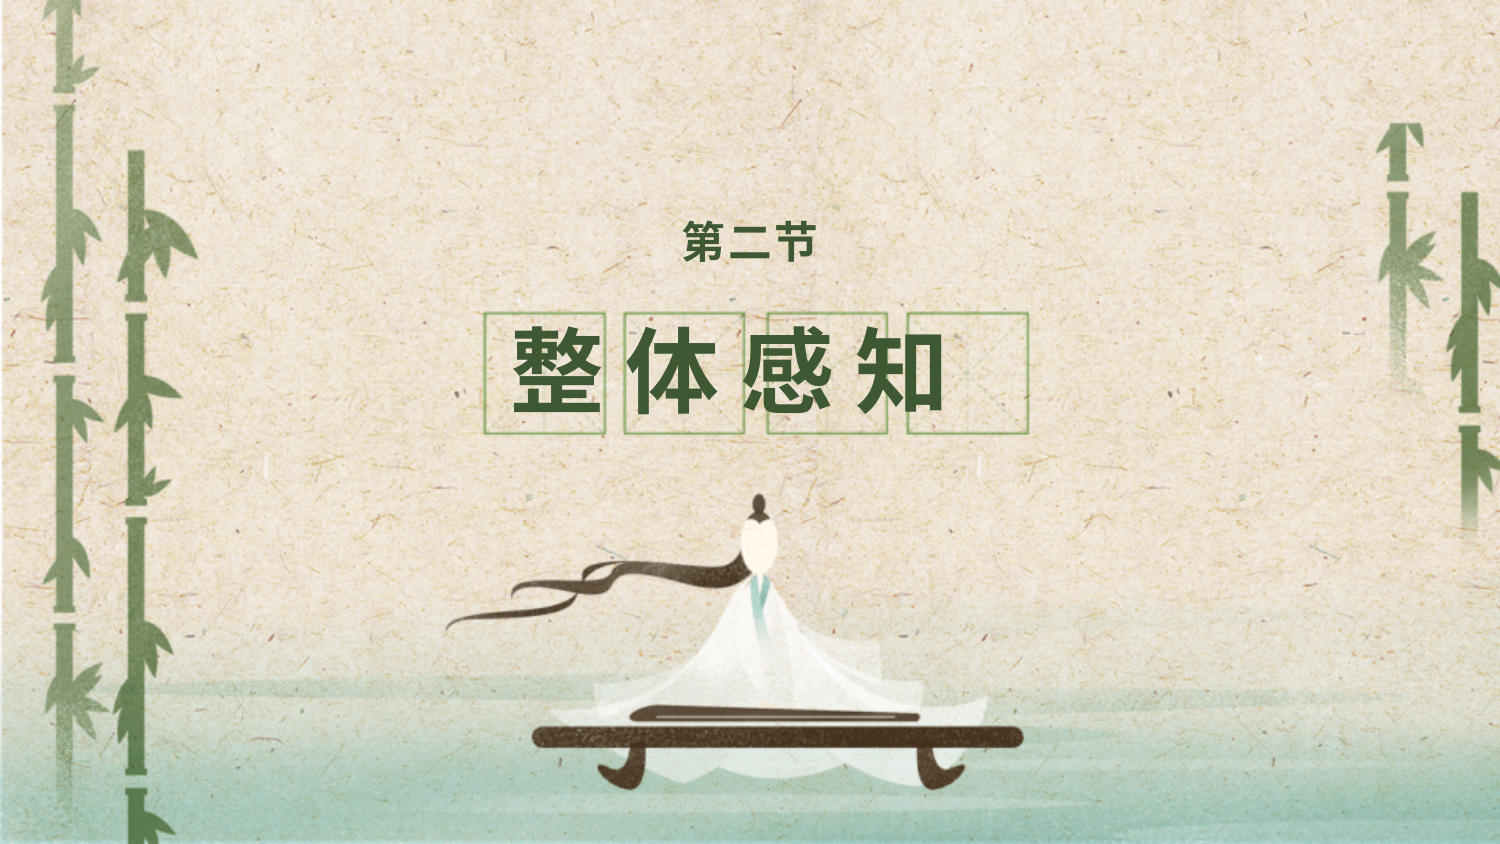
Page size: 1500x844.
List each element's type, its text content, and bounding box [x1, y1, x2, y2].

text_box 整 体 感 知 [499, 306, 961, 431]
text_box 第二节 [669, 209, 831, 273]
picture [0, 0, 1500, 844]
